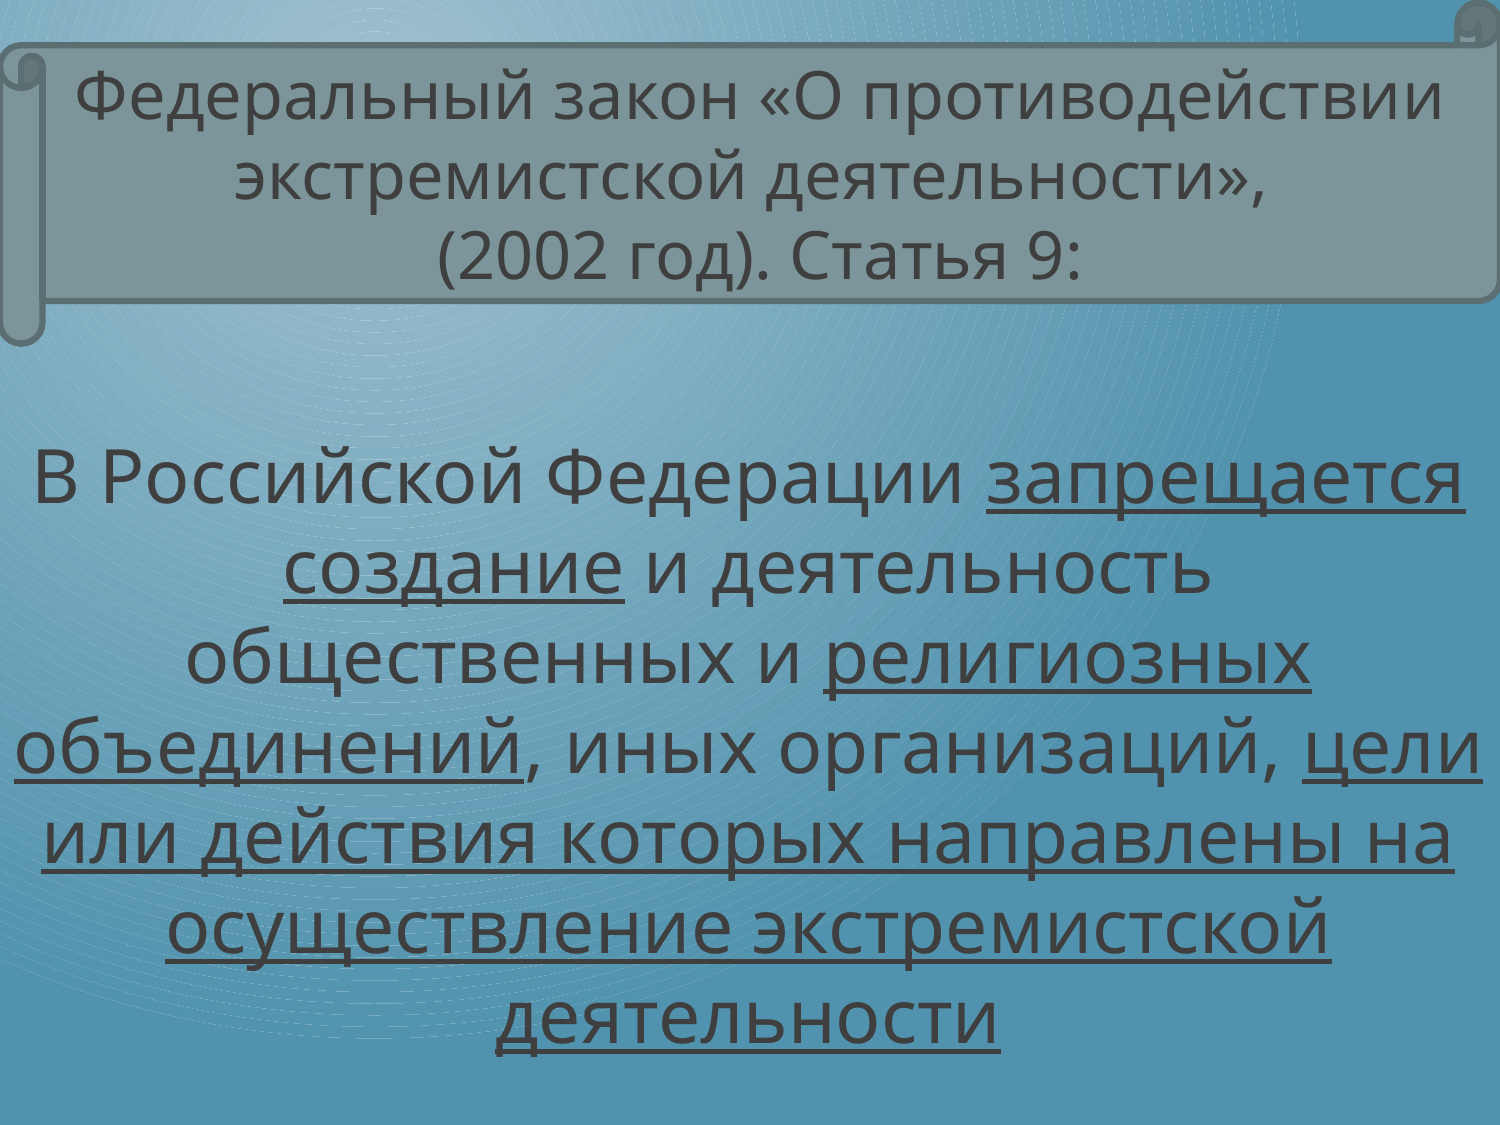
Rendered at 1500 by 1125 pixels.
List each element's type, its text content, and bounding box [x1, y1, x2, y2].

text_box Федеральный закон «О противодействии экстремистской деятельности», (2002 год). Статья 9: [0, 0, 1500, 347]
text_box В Российской Федерации запрещается создание и деятельность общественных и религиозных объединений, иных организаций, цели или действия которых направлены на осуществление экстремистской деятельности [0, 420, 1500, 1066]
